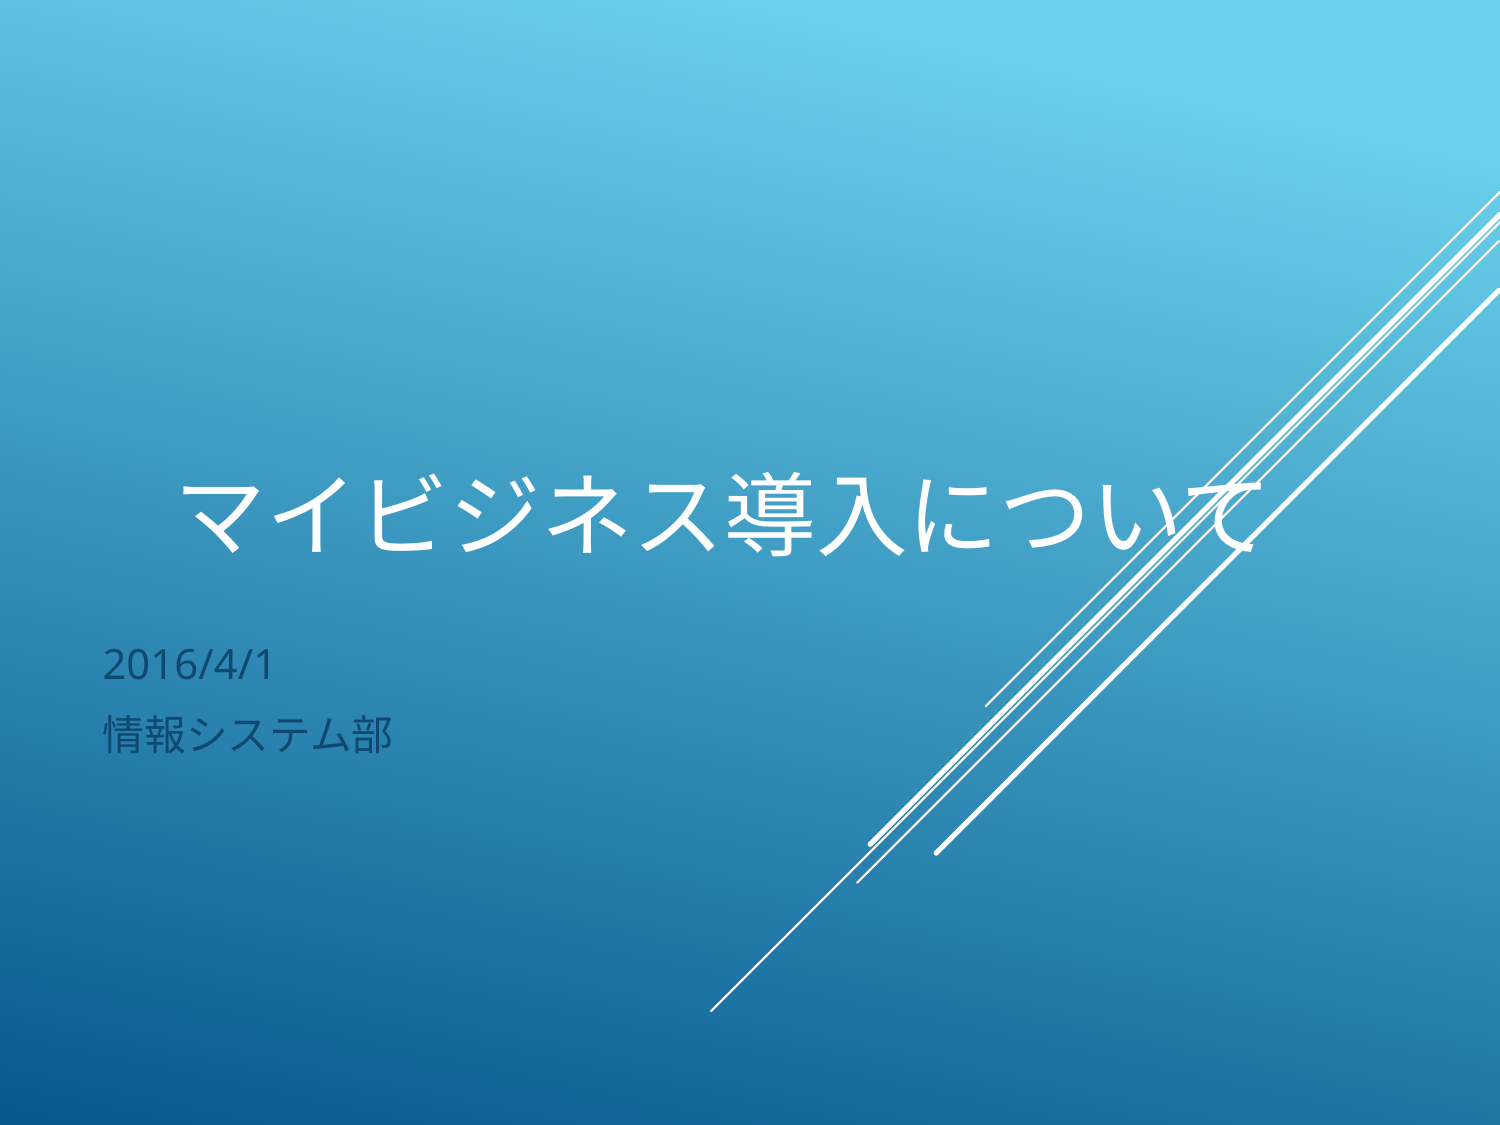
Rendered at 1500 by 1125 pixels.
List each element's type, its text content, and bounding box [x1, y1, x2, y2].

title マイビジネス導入について [159, 184, 1341, 576]
subtitle 2016/4/1 情報システム部 [87, 630, 901, 945]
